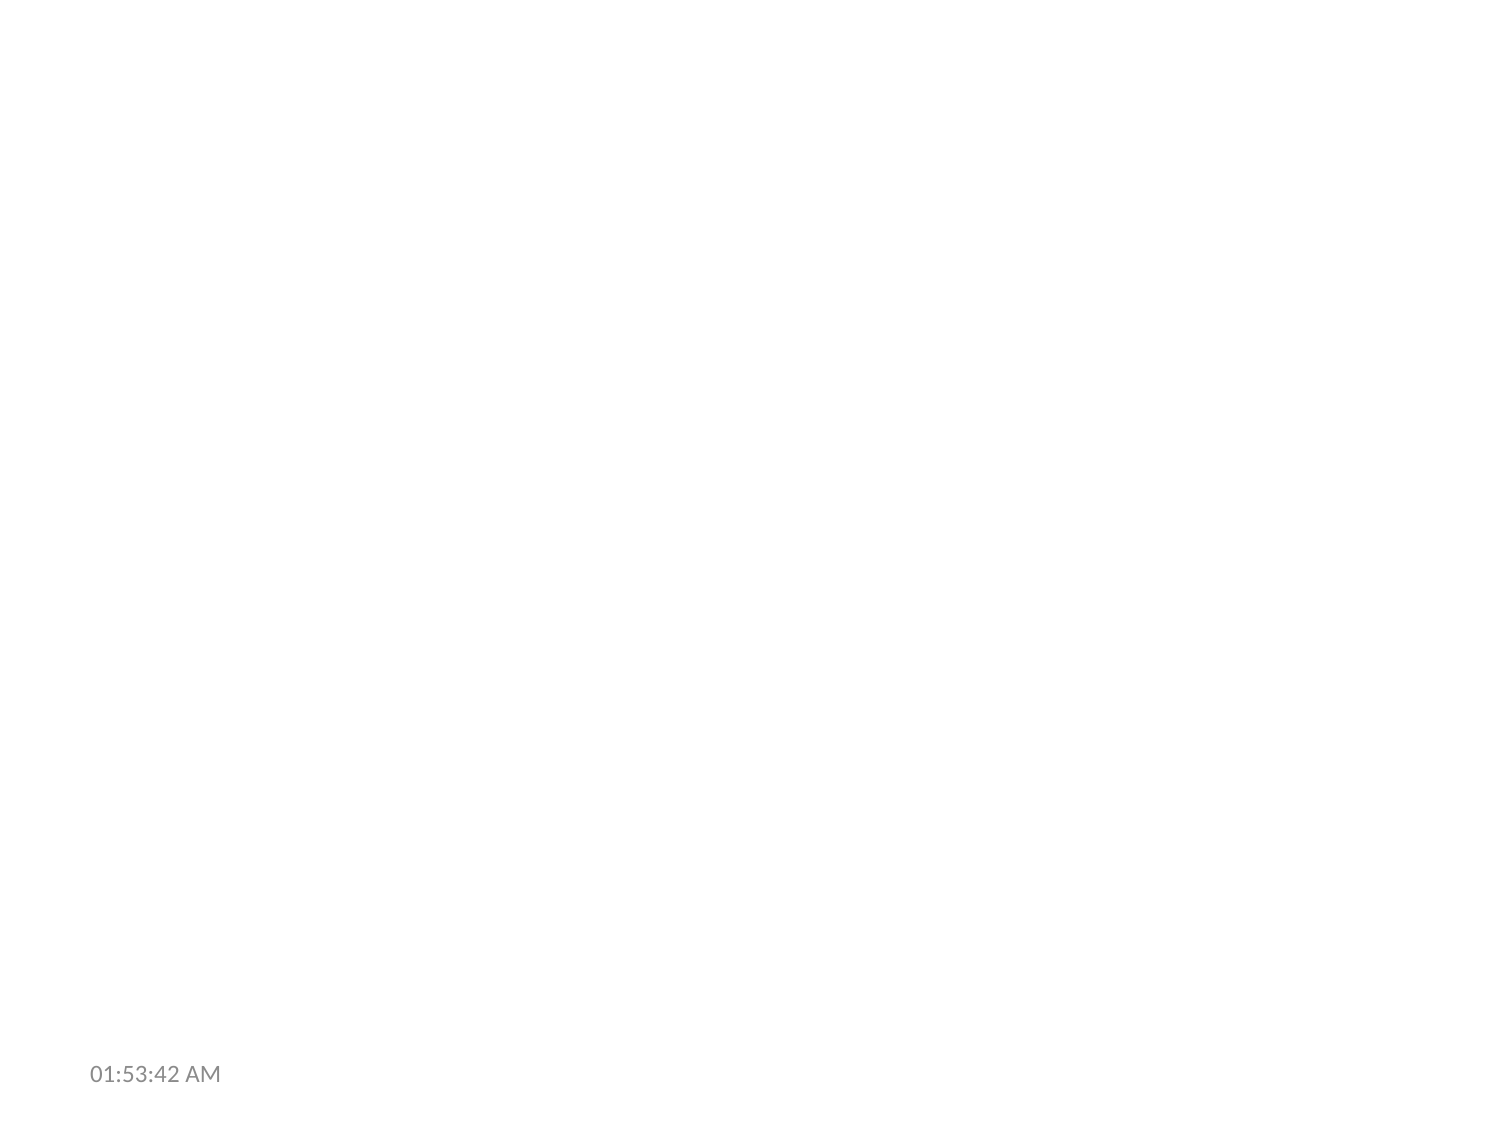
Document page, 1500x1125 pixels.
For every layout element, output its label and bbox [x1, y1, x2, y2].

slide_number [75, 1042, 425, 1103]
